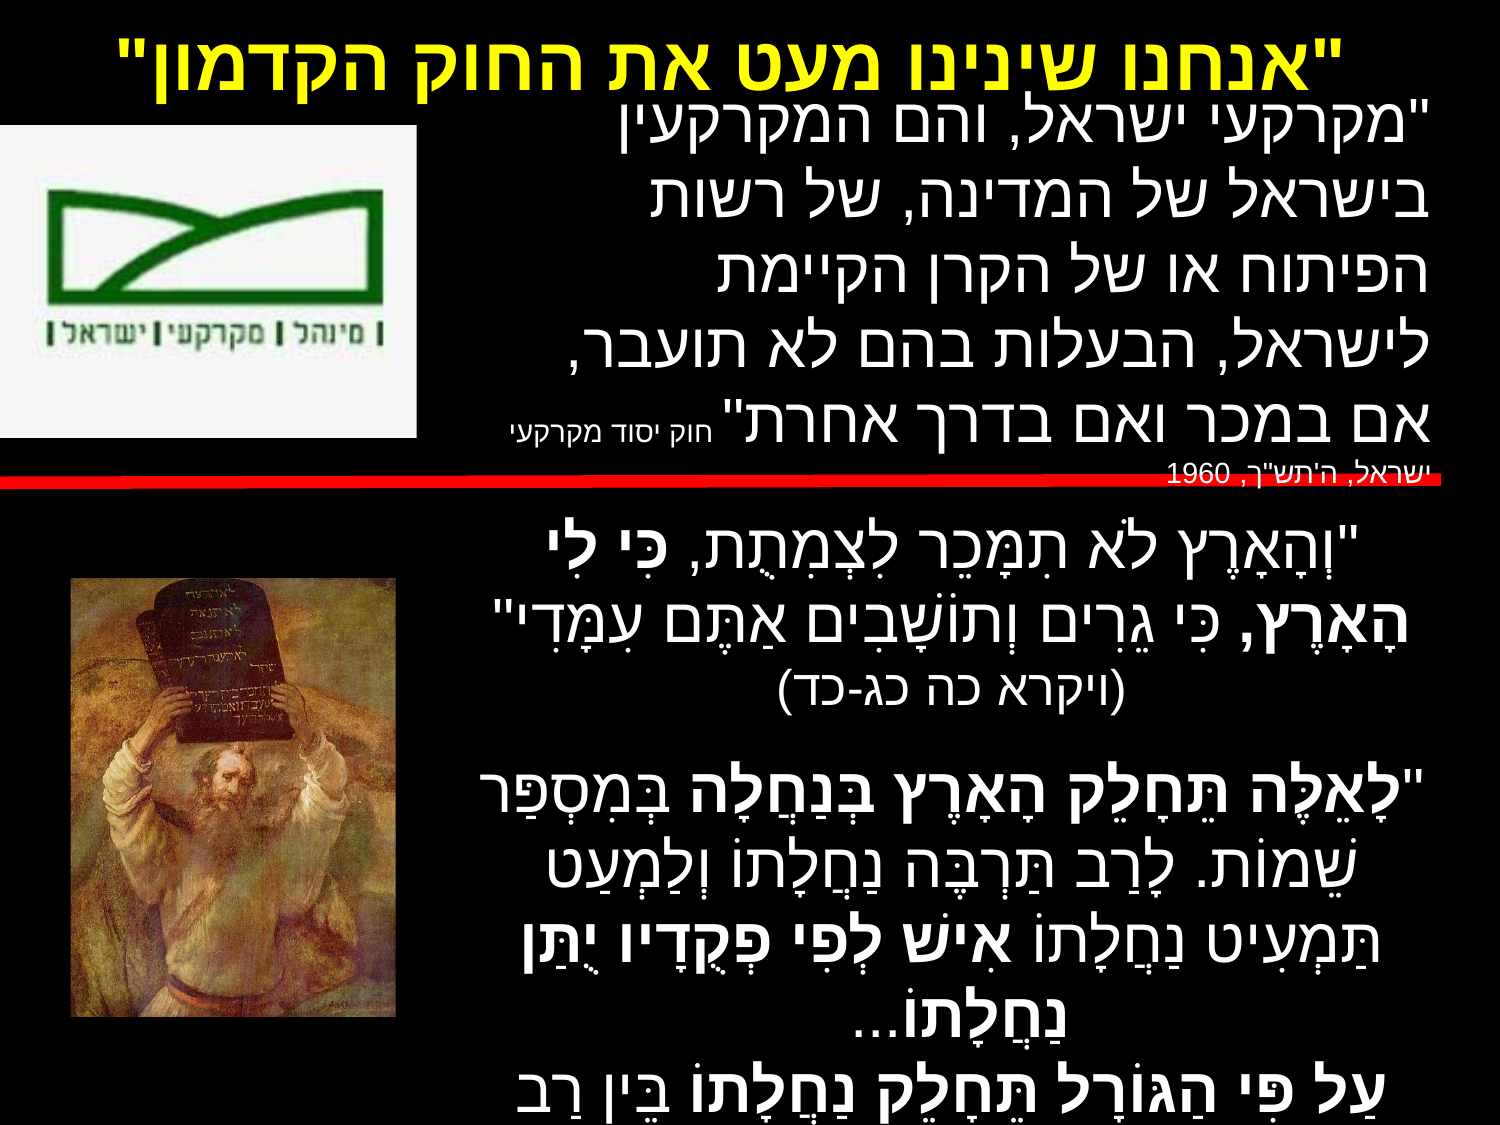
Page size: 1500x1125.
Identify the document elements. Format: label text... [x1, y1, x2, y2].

text_box [70, 578, 396, 1017]
text_box "וְהָאָרֶץ לֹא תִמָּכֵר לִצְמִתֻת, כִּי לִי הָאָרֶץ, כִּי גֵרִים וְתוֹשָׁבִים אַתֶּם עִמָּדִי" (ויקרא כה כג-כד) "לָאֵלֶּה תֵּחָלֵק הָאָרֶץ בְּנַחֲלָה בְּמִסְפַּר שֵׁמוֹת. לָרַב תַּרְבֶּה נַחֲלָתוֹ וְלַמְעַט תַּמְעִיט נַחֲלָתוֹ אִישׁ לְפִי פְקֻדָיו יֻתַּן נַחֲלָתוֹ... עַל פִּי הַגּוֹרָל תֵּחָלֵק נַחֲלָתוֹ בֵּין רַב לִמְעָט" (במדבר כו נג-נו) [434, 490, 1470, 1105]
text_box "מקרקעי ישראל, והם המקרקעין בישראל של המדינה, של רשות הפיתוח או של הקרן הקיימת לישראל, הבעלות בהם לא תועבר, אם במכר ואם בדרך אחרת" חוק יסוד מקרקעי ישראל, ה'תש"ך, 1960 [478, 137, 1448, 433]
text_box [0, 125, 417, 438]
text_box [0, 479, 1442, 484]
text_box "אנחנו שינינו מעט את החוק הקדמון" [34, 0, 1428, 146]
